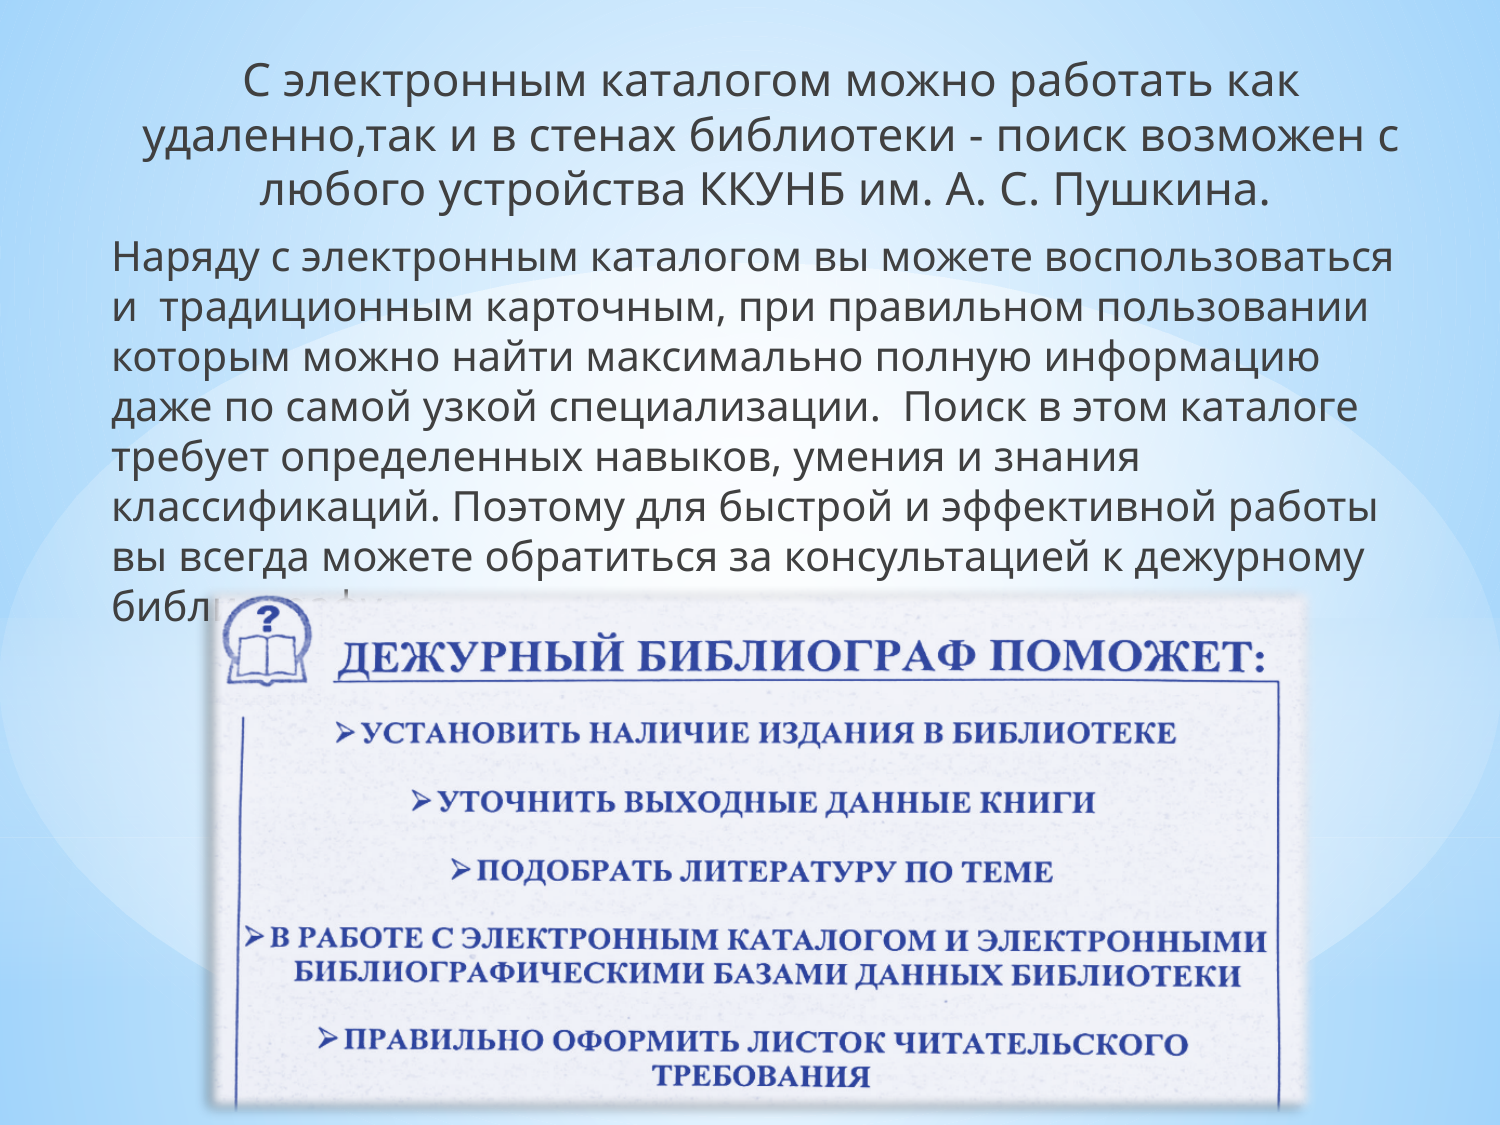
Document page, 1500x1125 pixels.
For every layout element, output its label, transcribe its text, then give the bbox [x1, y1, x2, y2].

list С электронным каталогом можно работать как удаленно,так и в стенах библиотеки - поиск возможен с любого устройства ККУНБ им. А. С. Пушкина. Наряду с электронным каталогом вы можете воспользоваться и тра­ди­ци­онн­ым кар­точ­ным, при правильном пользовании которым можно найти максимально полную информацию даже по самой узкой специализации. Поиск в этом каталоге требует определенных навыков, умения и знания классификаций. Поэтому для быстрой и эффективной работы вы всегда можете обратиться за консультацией к дежурному библиографу. [88, 42, 1447, 1035]
picture [204, 585, 1316, 1113]
